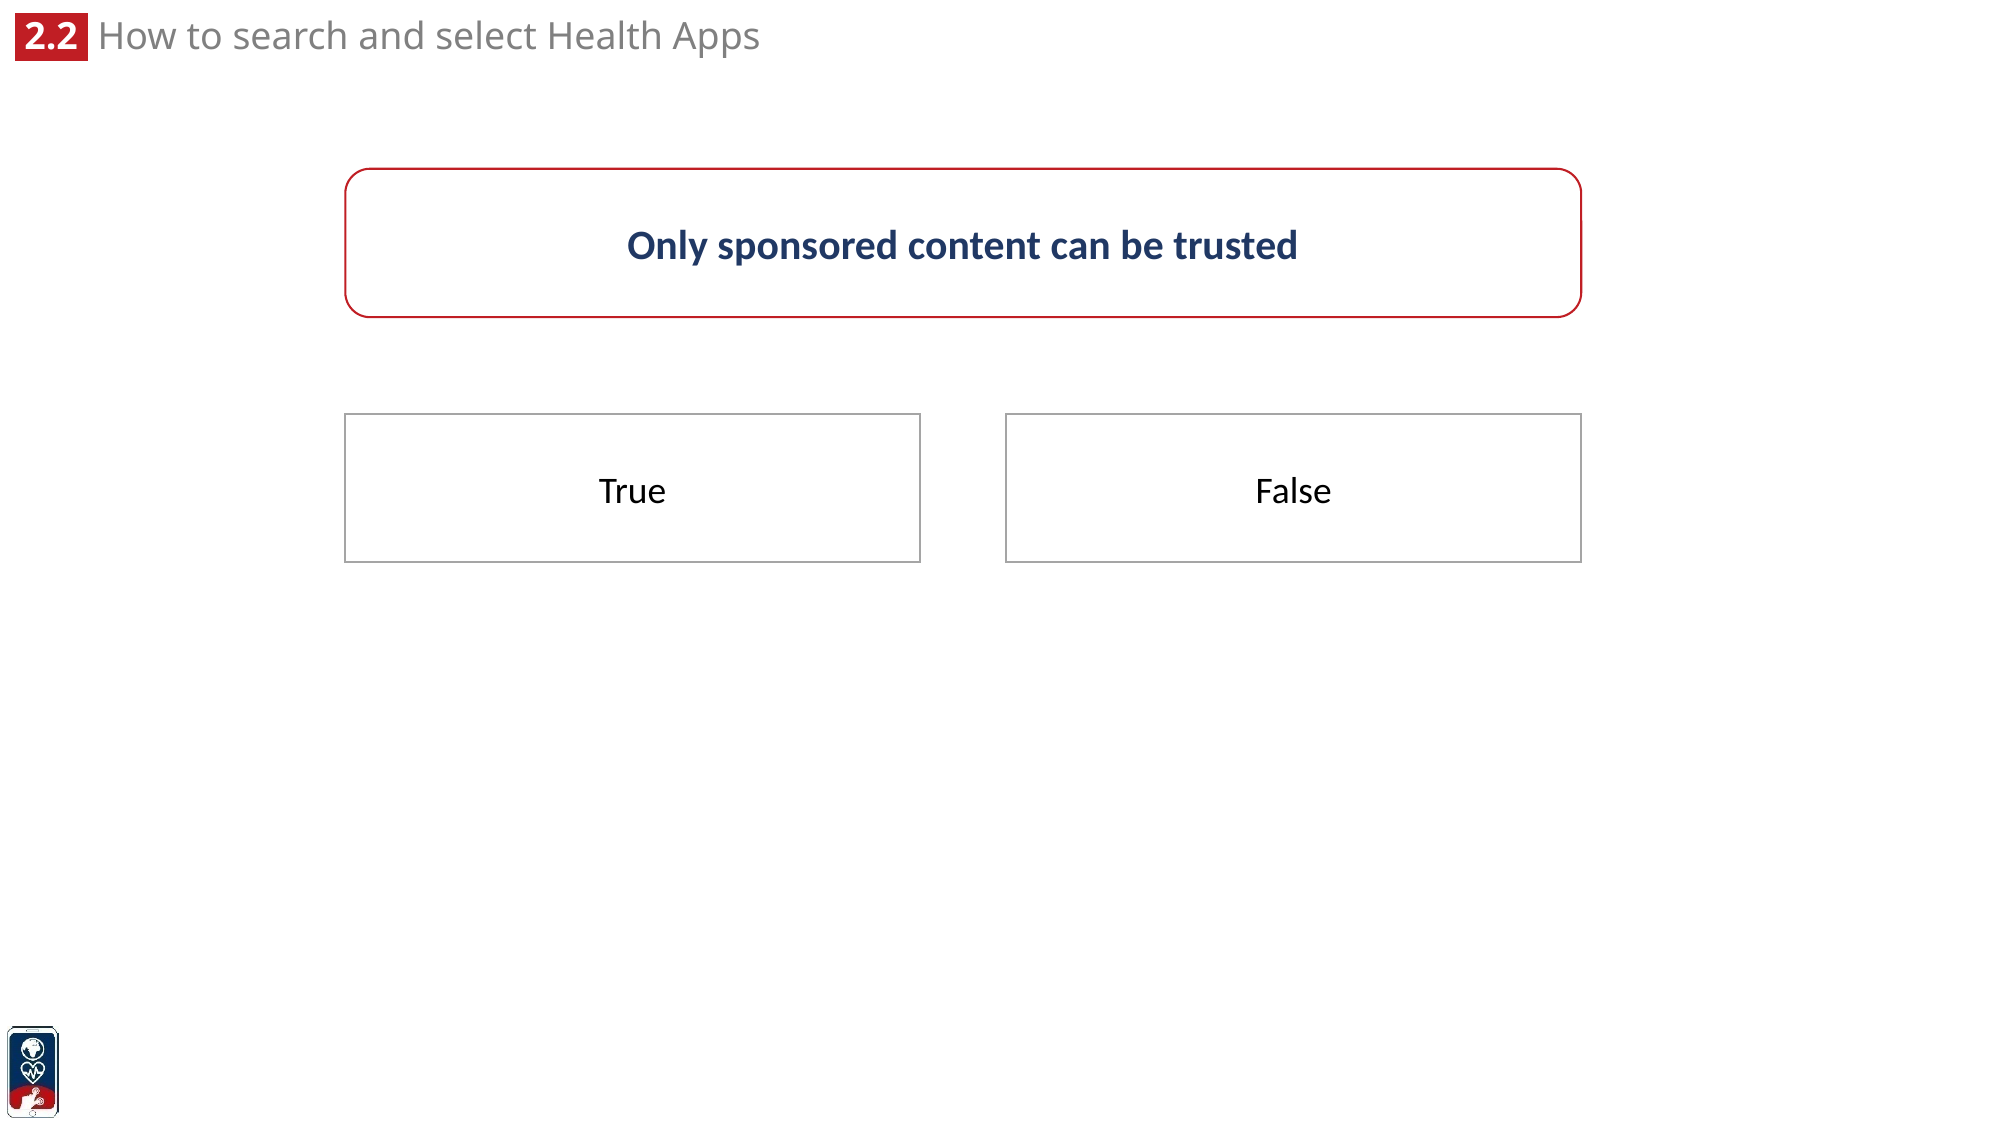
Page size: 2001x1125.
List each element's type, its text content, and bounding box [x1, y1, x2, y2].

picture [7, 1026, 59, 1118]
text_box Only sponsored content can be trusted [344, 167, 1583, 319]
text_box True [344, 413, 921, 563]
text_box False [1005, 413, 1582, 563]
